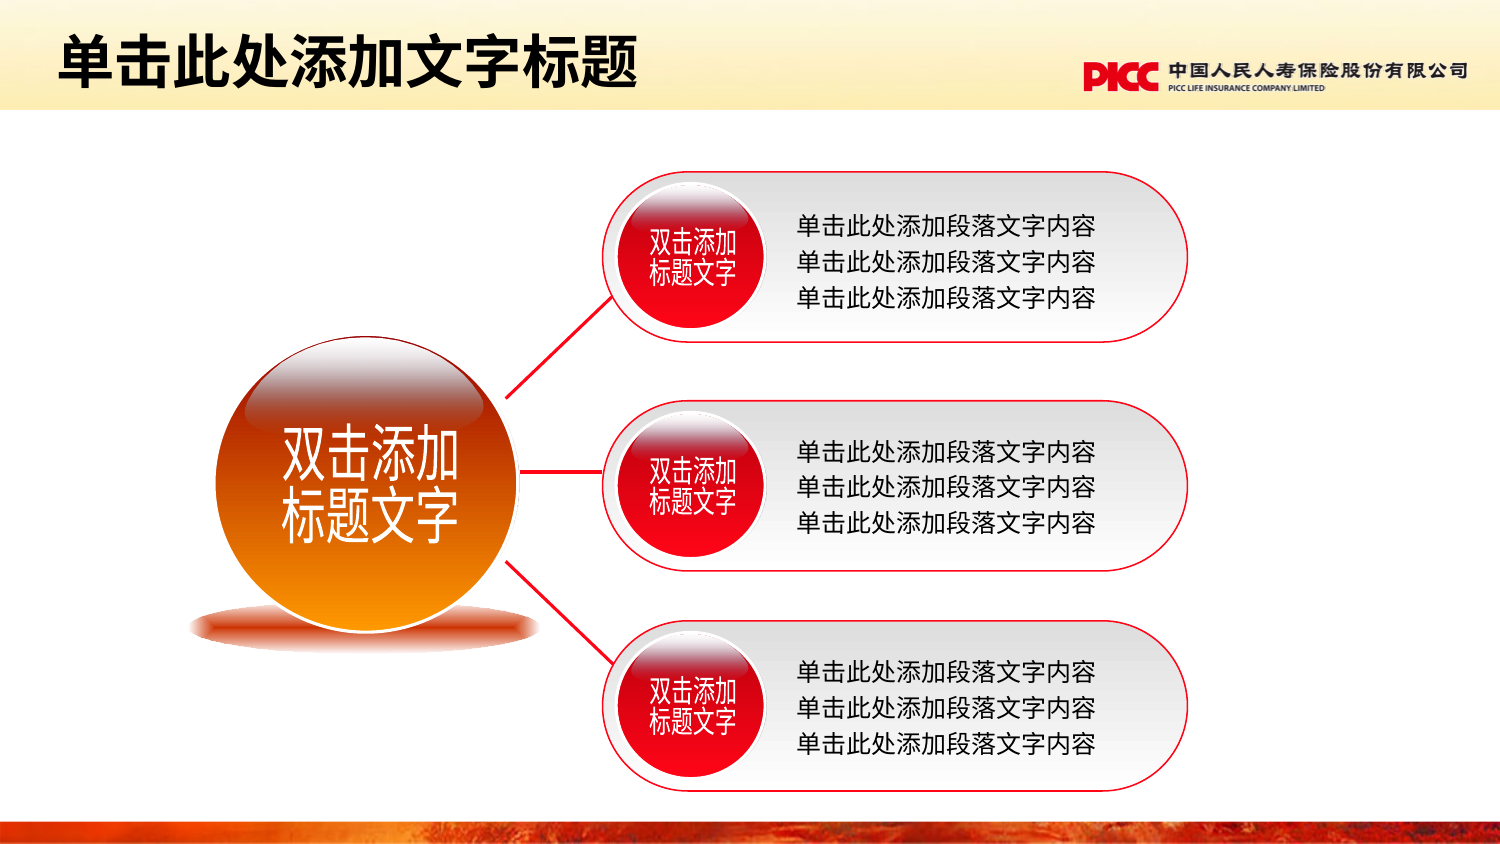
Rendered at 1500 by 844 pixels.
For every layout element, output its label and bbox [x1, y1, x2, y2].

text_box [602, 620, 1188, 791]
picture [0, 0, 1500, 109]
text_box [187, 334, 541, 654]
picture [0, 822, 1500, 844]
text_box [602, 171, 1188, 343]
text_box [602, 400, 1188, 571]
